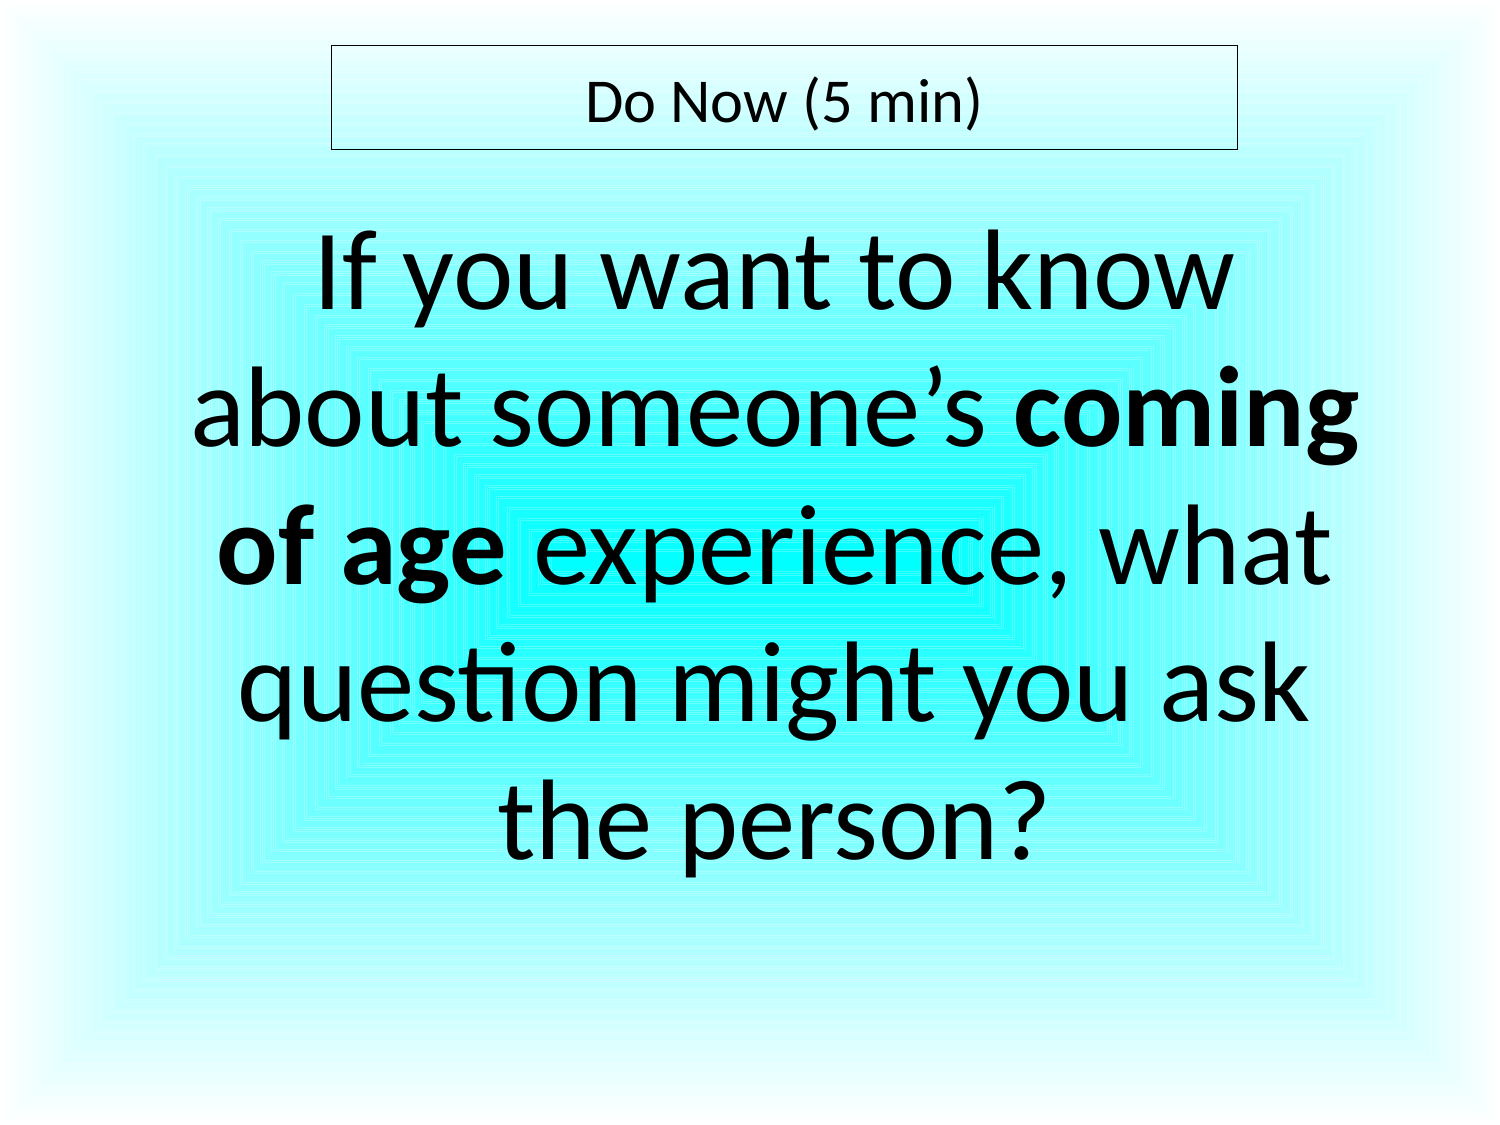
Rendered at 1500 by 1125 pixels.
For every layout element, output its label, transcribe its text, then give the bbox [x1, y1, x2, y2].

text_box Do Now (5 min) [331, 45, 1238, 150]
text_box If you want to know about someone’s coming of age experience, what question might you ask the person? [174, 187, 1375, 890]
